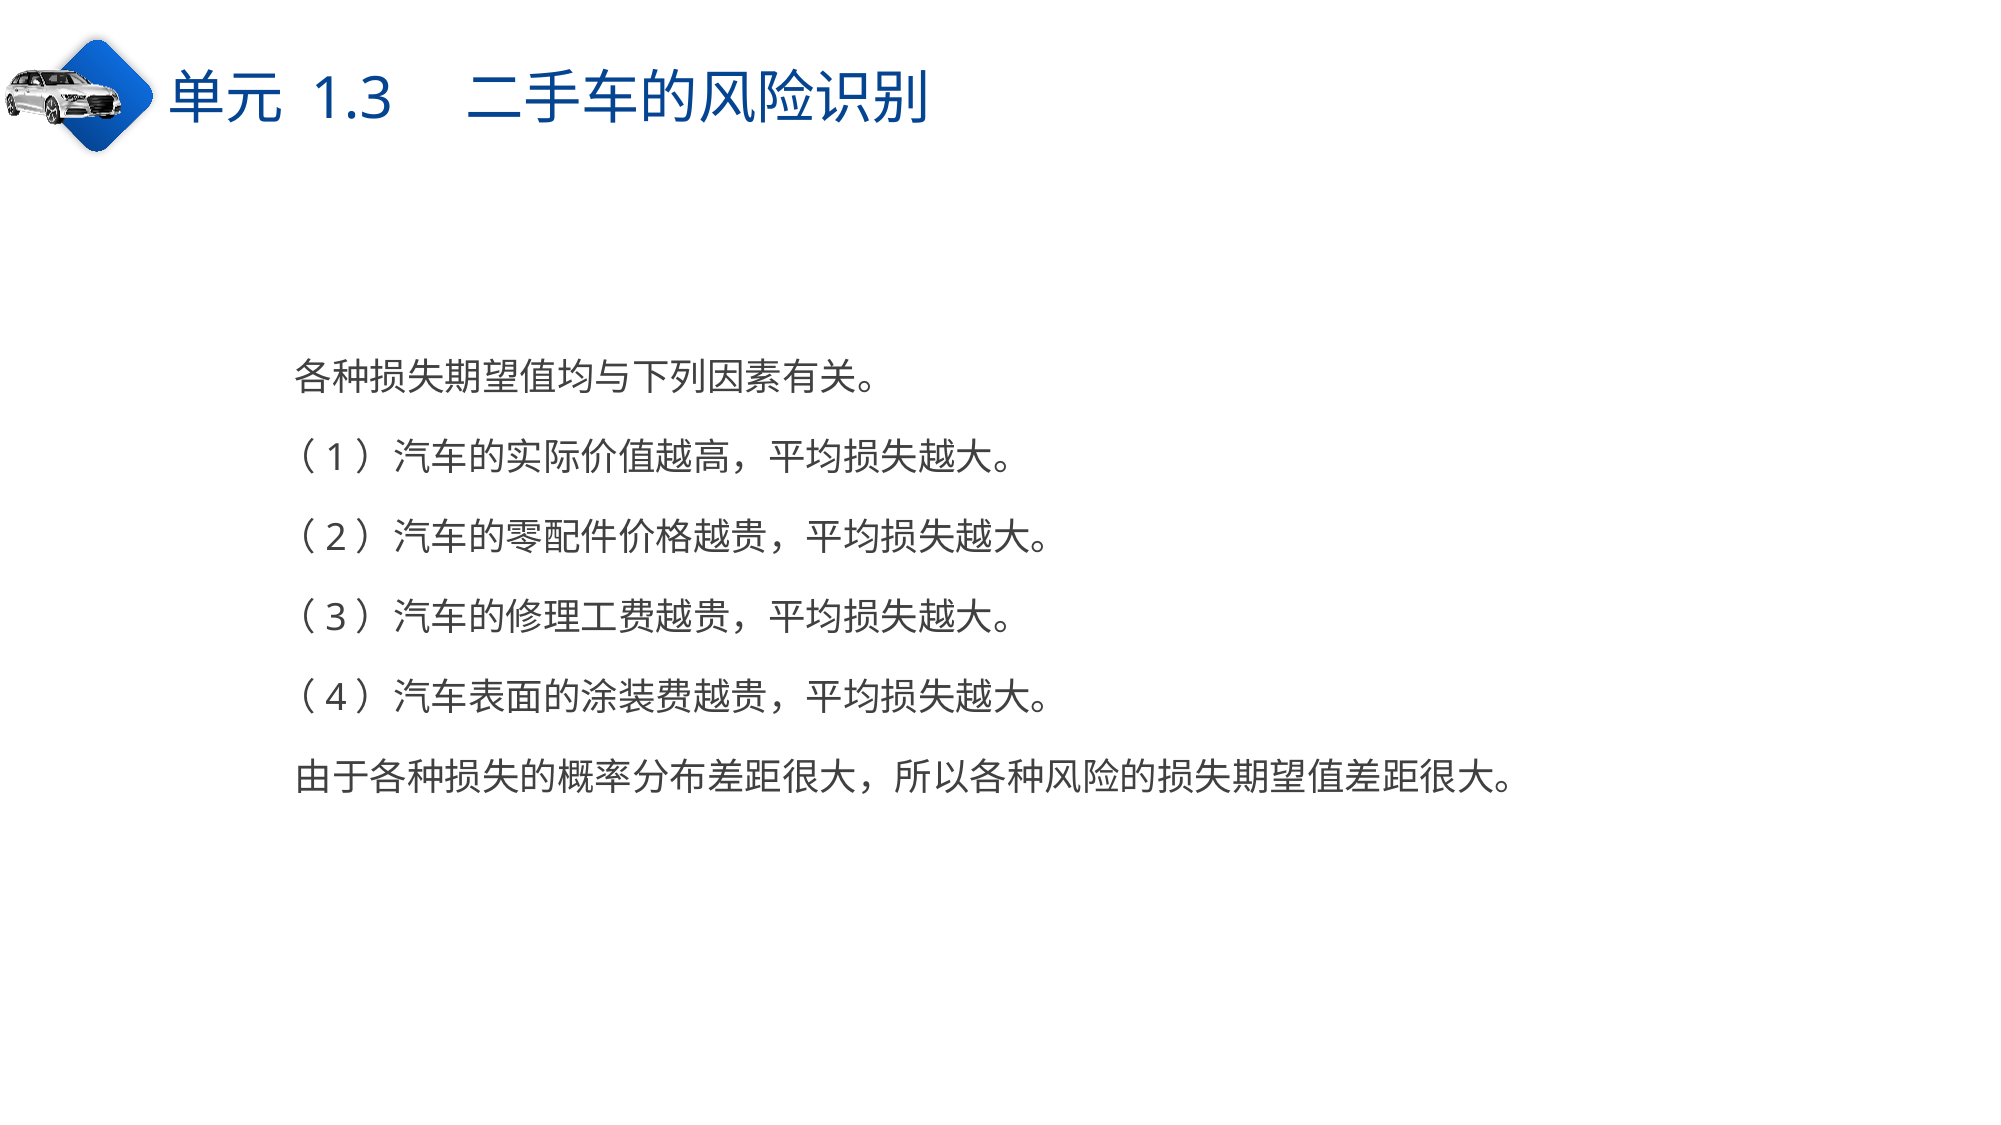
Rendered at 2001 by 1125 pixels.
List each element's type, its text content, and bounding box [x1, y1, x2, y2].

picture [0, 31, 125, 157]
text_box 单元 1.3 二手车的风险识别 [152, 52, 946, 138]
text_box 各种损失期望值均与下列因素有关。 （1）汽车的实际价值越高，平均损失越大。 （2）汽车的零配件价格越贵，平均损失越大。 （3）汽车的修理工费越贵，平均损失越大。 （4）汽车表面的涂装费越贵，平均损失越大。 由于各种损失的概率分布差距很大，所以各种风险的损失期望值差距很大。 [204, 322, 1800, 806]
